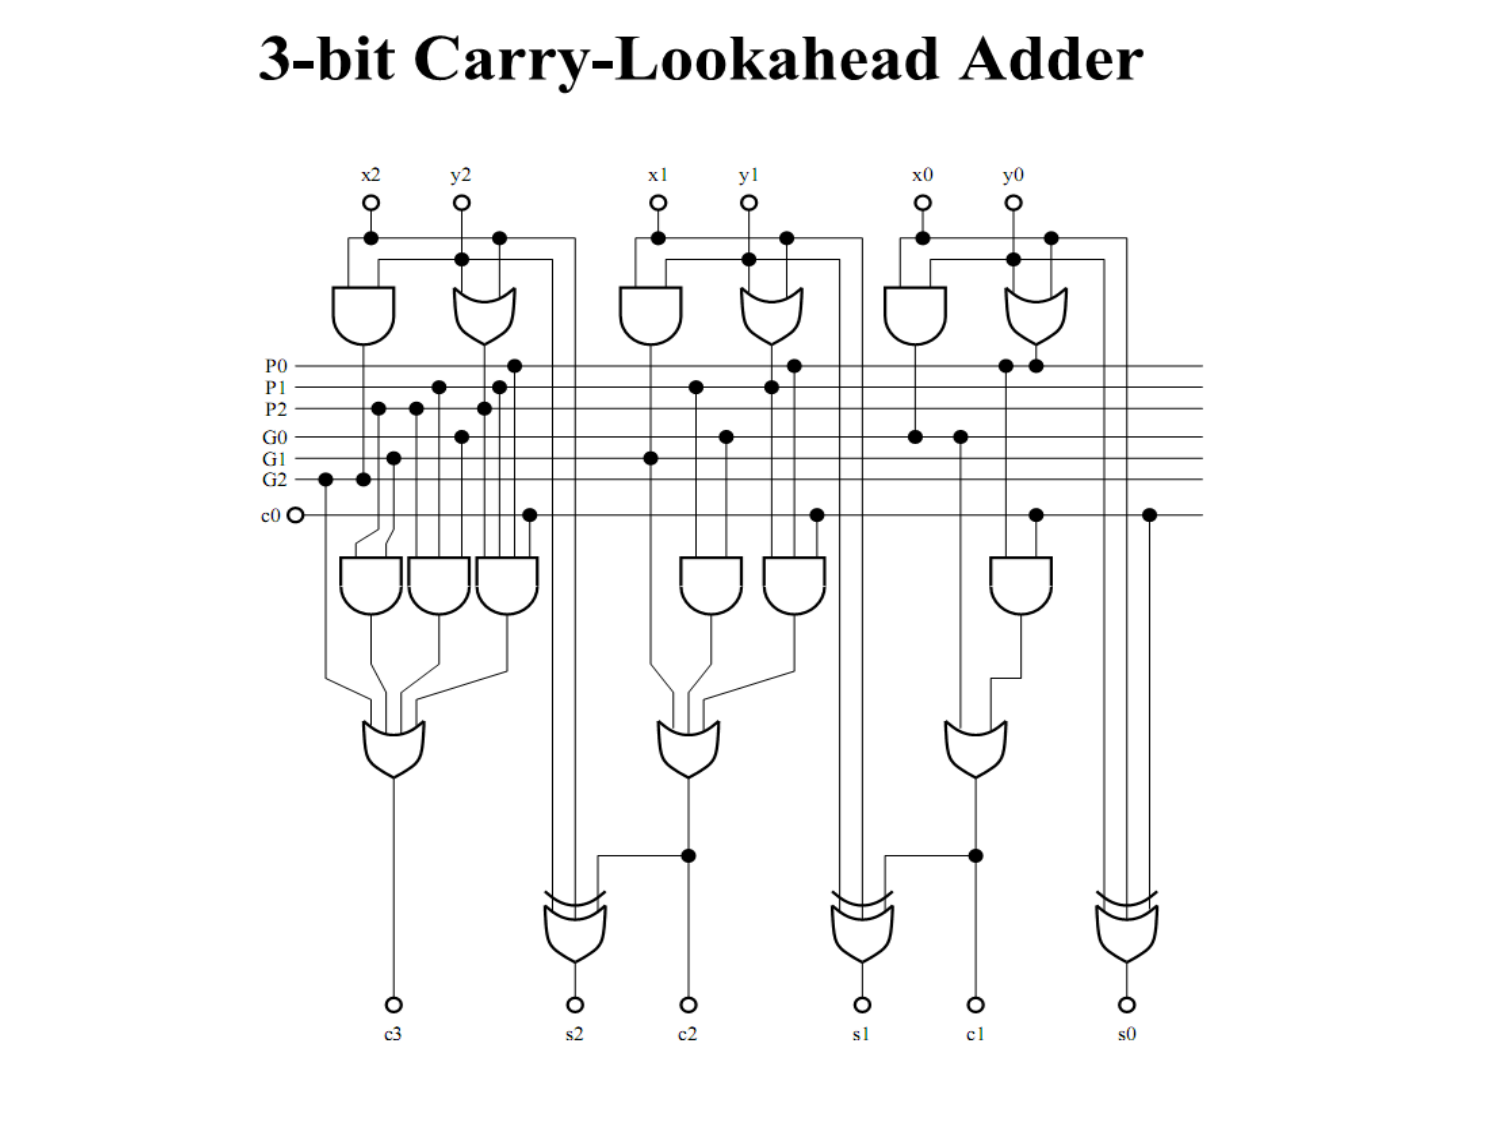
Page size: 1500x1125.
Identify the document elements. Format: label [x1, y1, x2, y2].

picture [199, 24, 1252, 1095]
